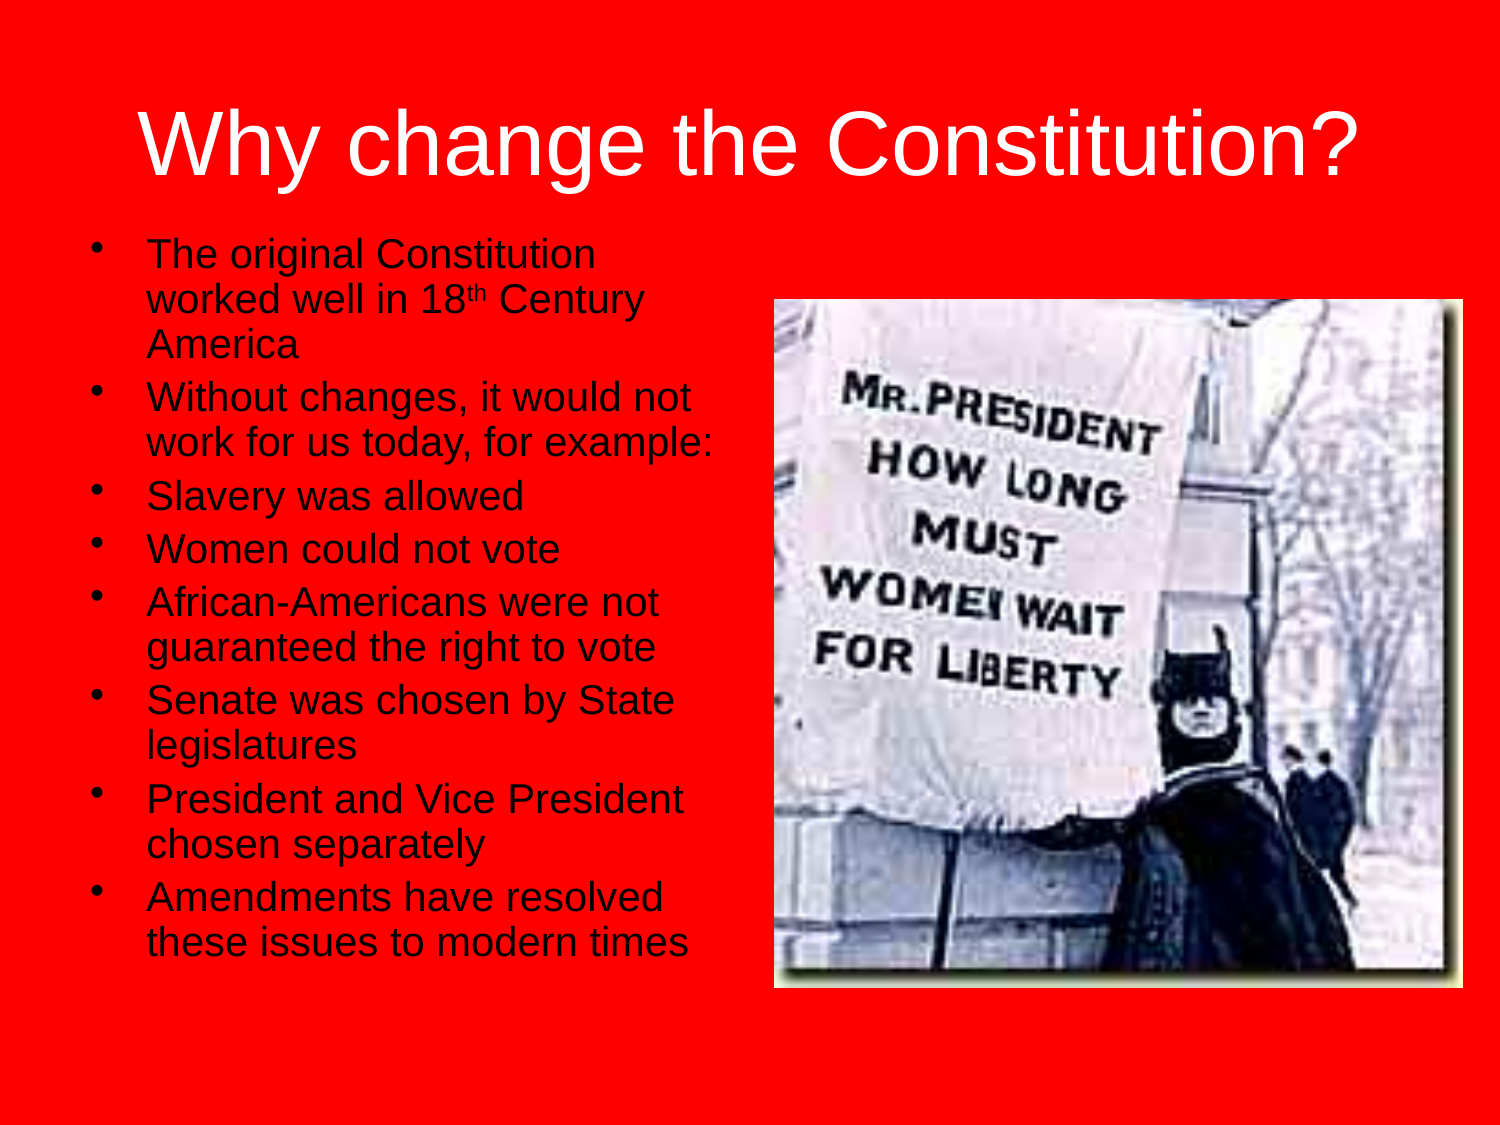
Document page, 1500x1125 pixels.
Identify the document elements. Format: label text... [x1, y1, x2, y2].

title Why change the Constitution? [75, 45, 1425, 233]
picture [774, 299, 1463, 988]
list The original Constitution worked well in 18th Century America Without changes, it would not work for us today, for example: Slavery was allowed Women could not vote African-Americans were not guaranteed the right to vote Senate was chosen by State legislatures President and Vice President chosen separately Amendments have resolved these issues to modern times [75, 224, 738, 1088]
